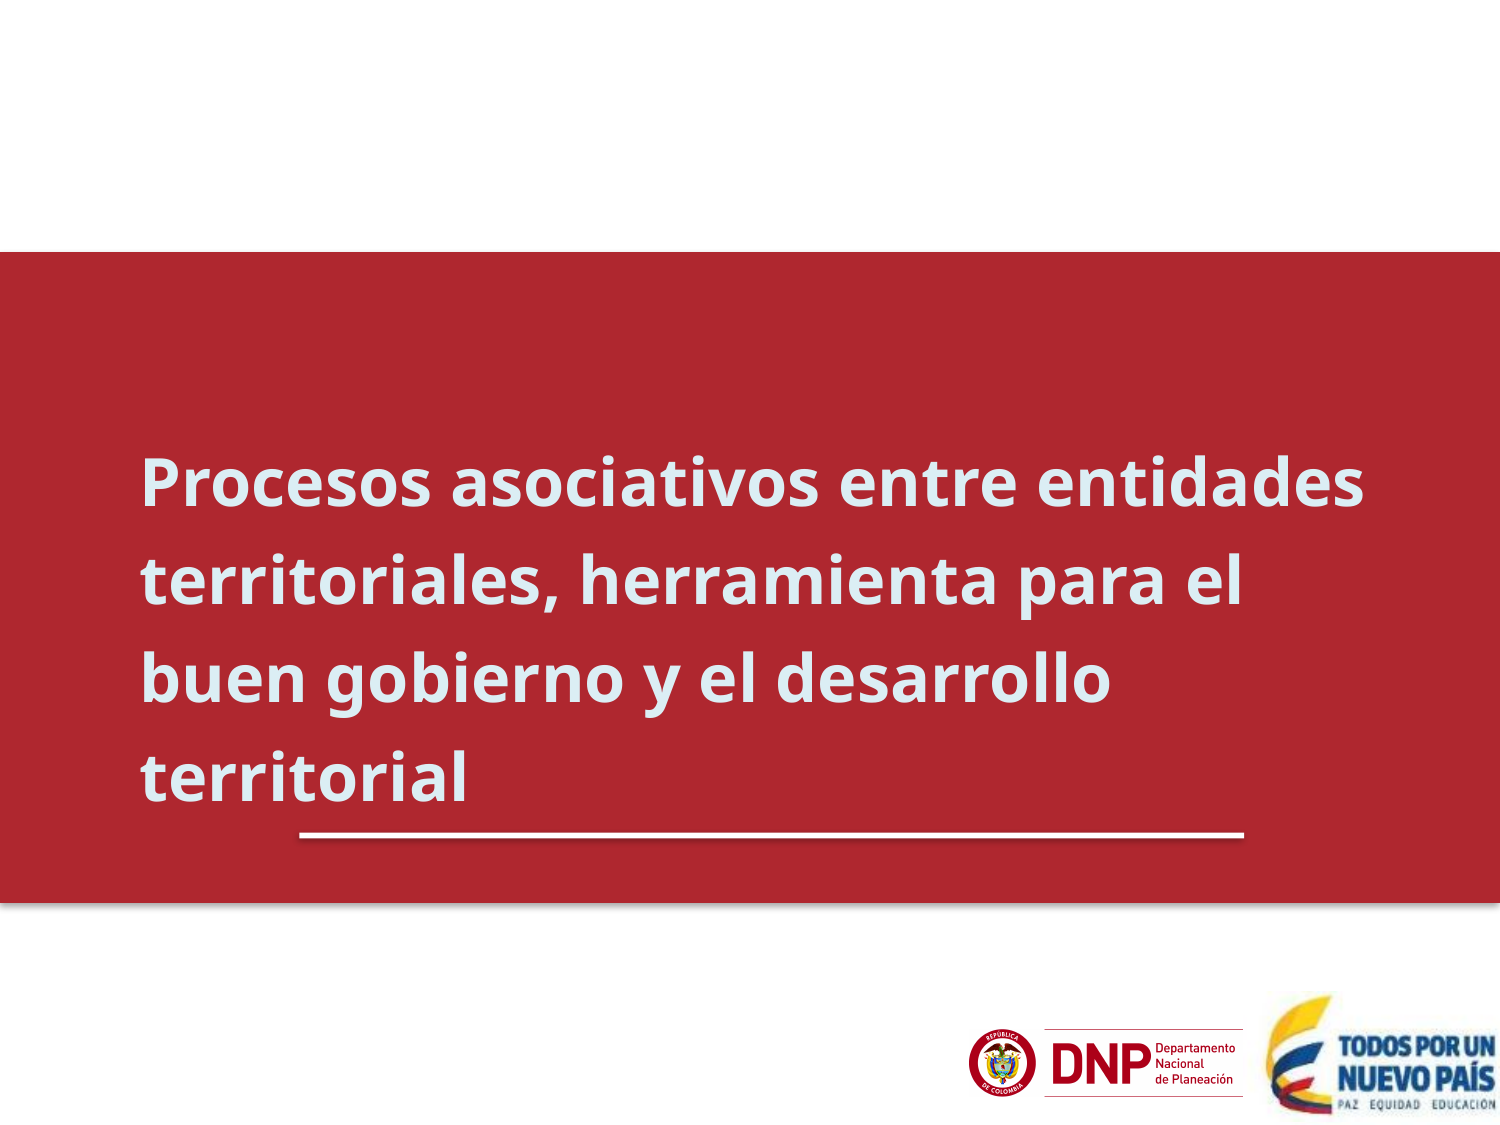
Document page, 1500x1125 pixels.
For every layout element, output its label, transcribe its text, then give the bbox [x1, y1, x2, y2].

text_box [299, 832, 1245, 839]
text_box [0, 251, 1500, 904]
text_box Procesos asociativos entre entidades territoriales, herramienta para el buen gobierno y el desarrollo territorial [119, 410, 1415, 825]
picture [969, 991, 1500, 1125]
